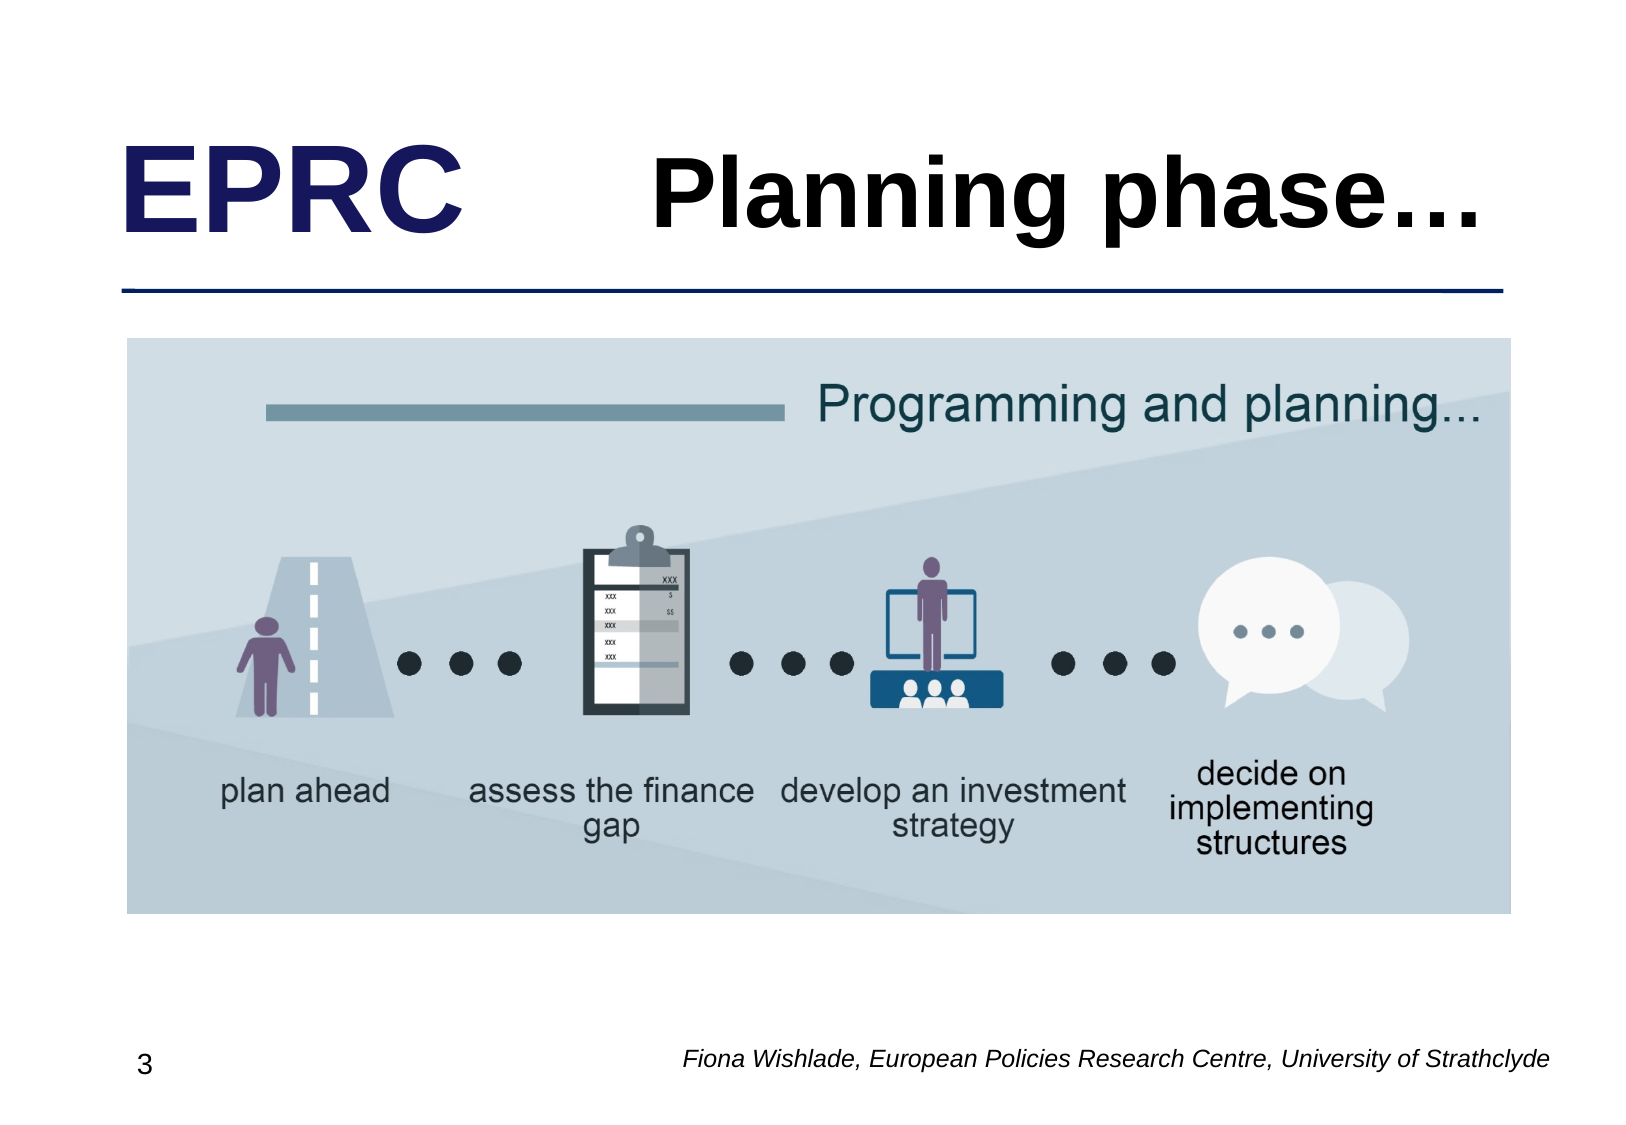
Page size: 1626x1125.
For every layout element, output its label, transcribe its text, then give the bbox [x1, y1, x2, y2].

slide_number 3 [121, 1037, 258, 1088]
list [127, 337, 1511, 915]
title Planning phase… [121, 87, 1504, 288]
footer Fiona Wishlade, European Policies Research Centre, University of Strathclyde [287, 1034, 1568, 1090]
